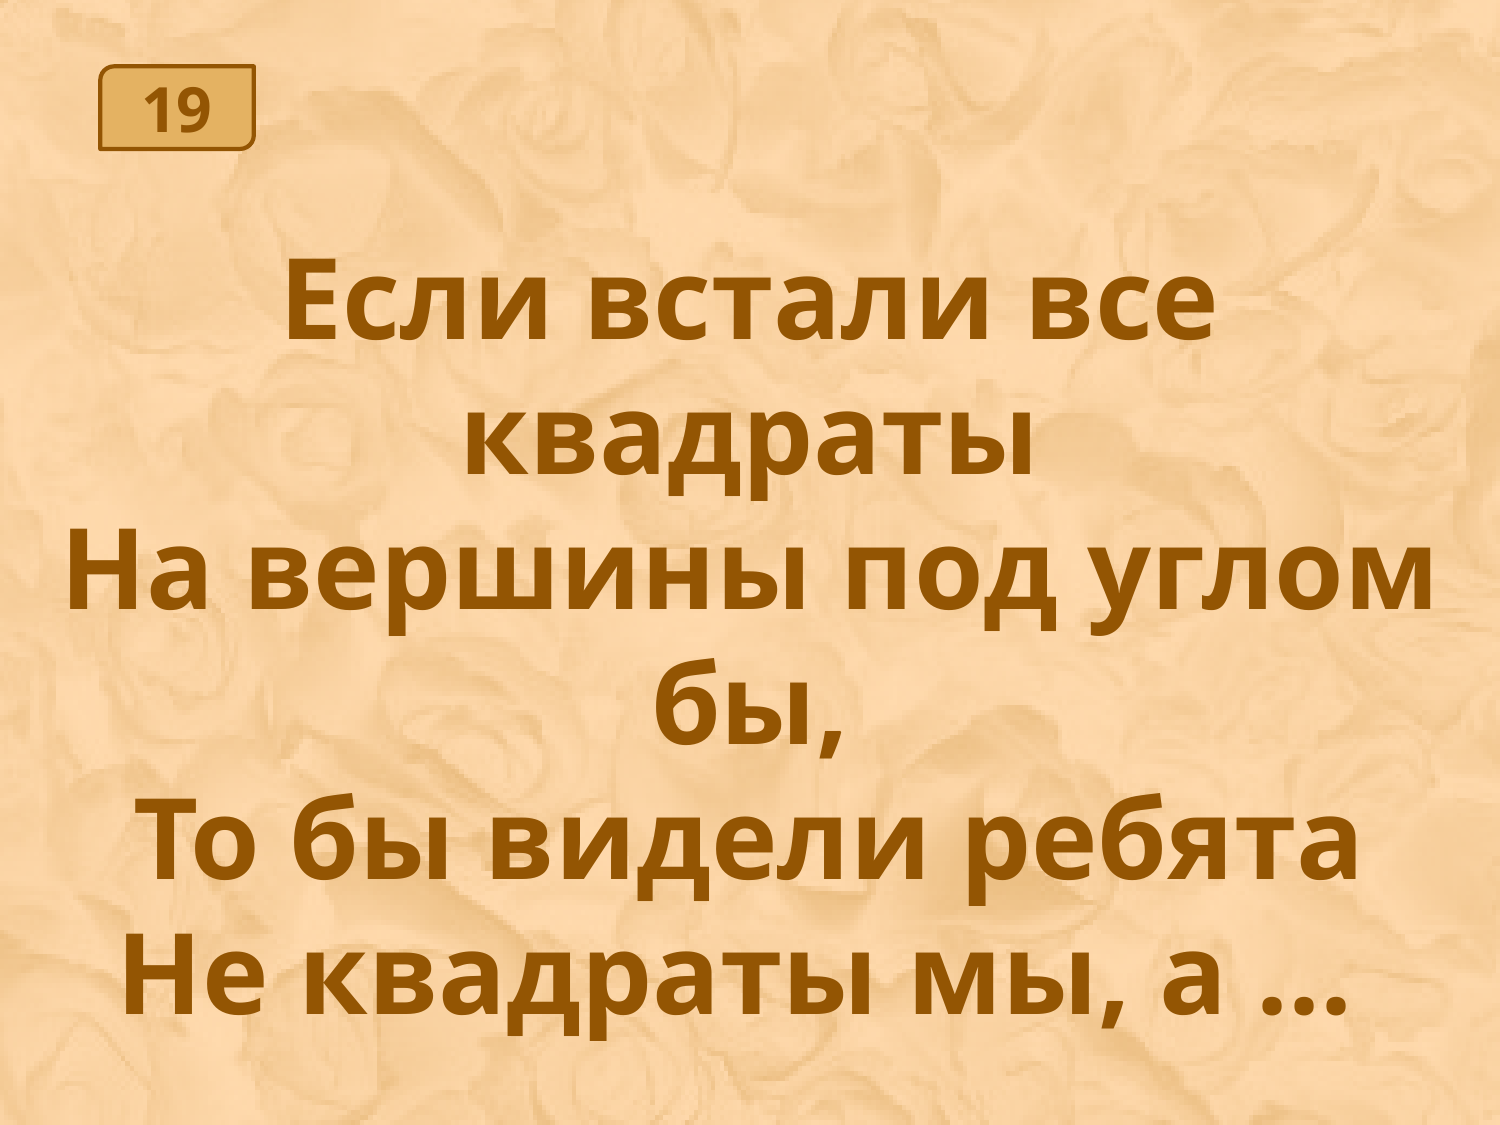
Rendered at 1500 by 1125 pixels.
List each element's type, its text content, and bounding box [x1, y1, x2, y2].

text_box 19 [98, 64, 256, 152]
text_box Если встали все квадраты На вершины под углом бы, То бы видели ребята Не квадраты мы, а ... [0, 219, 1500, 1045]
